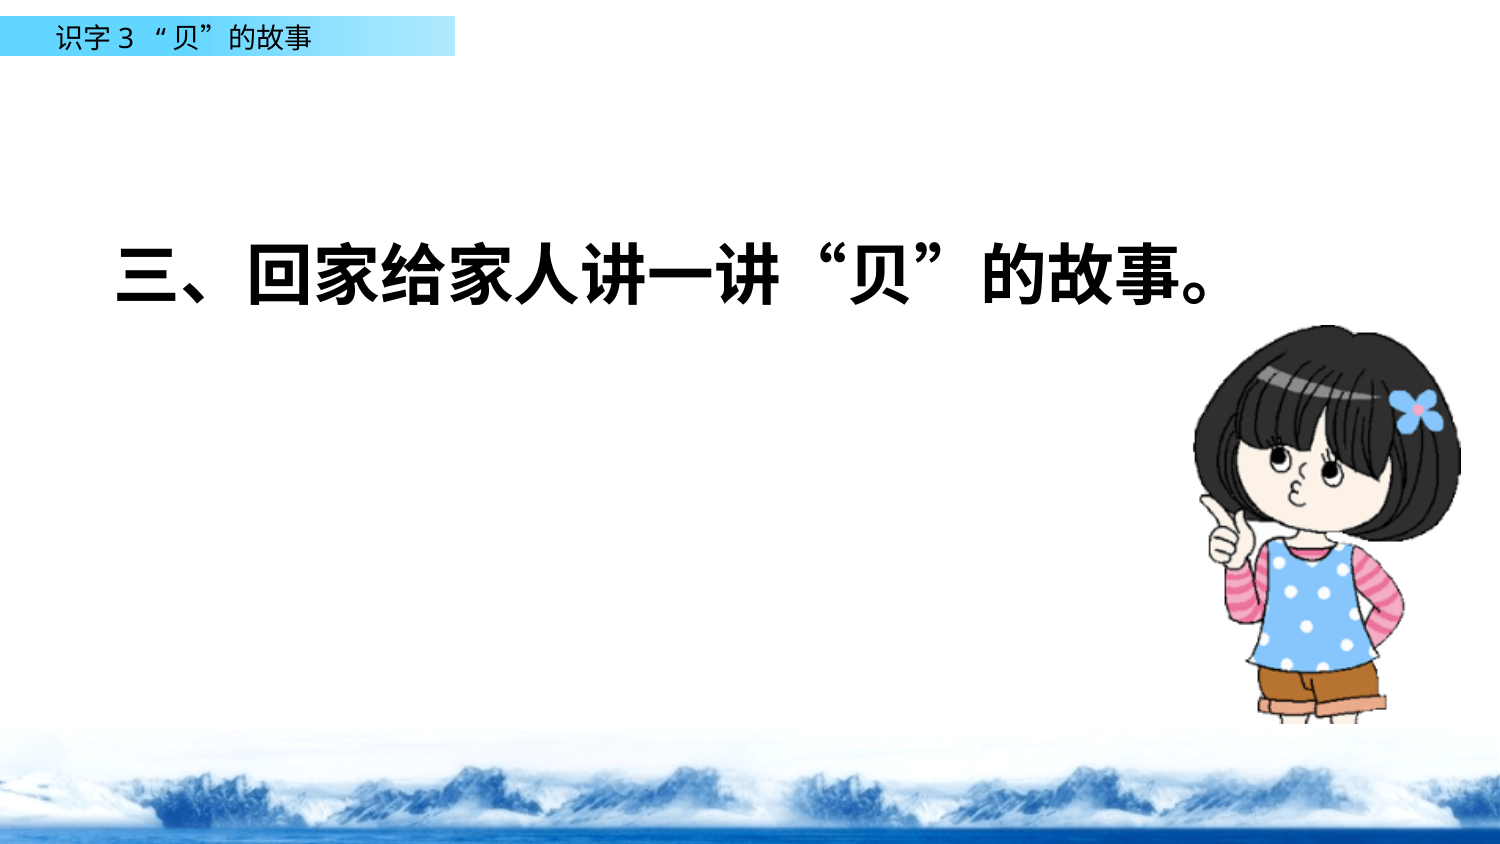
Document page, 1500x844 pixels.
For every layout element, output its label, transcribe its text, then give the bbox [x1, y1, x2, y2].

picture [1162, 324, 1462, 724]
text_box 三、回家给家人讲一讲“贝”的故事。 [21, 209, 1312, 320]
picture [0, 730, 1500, 844]
